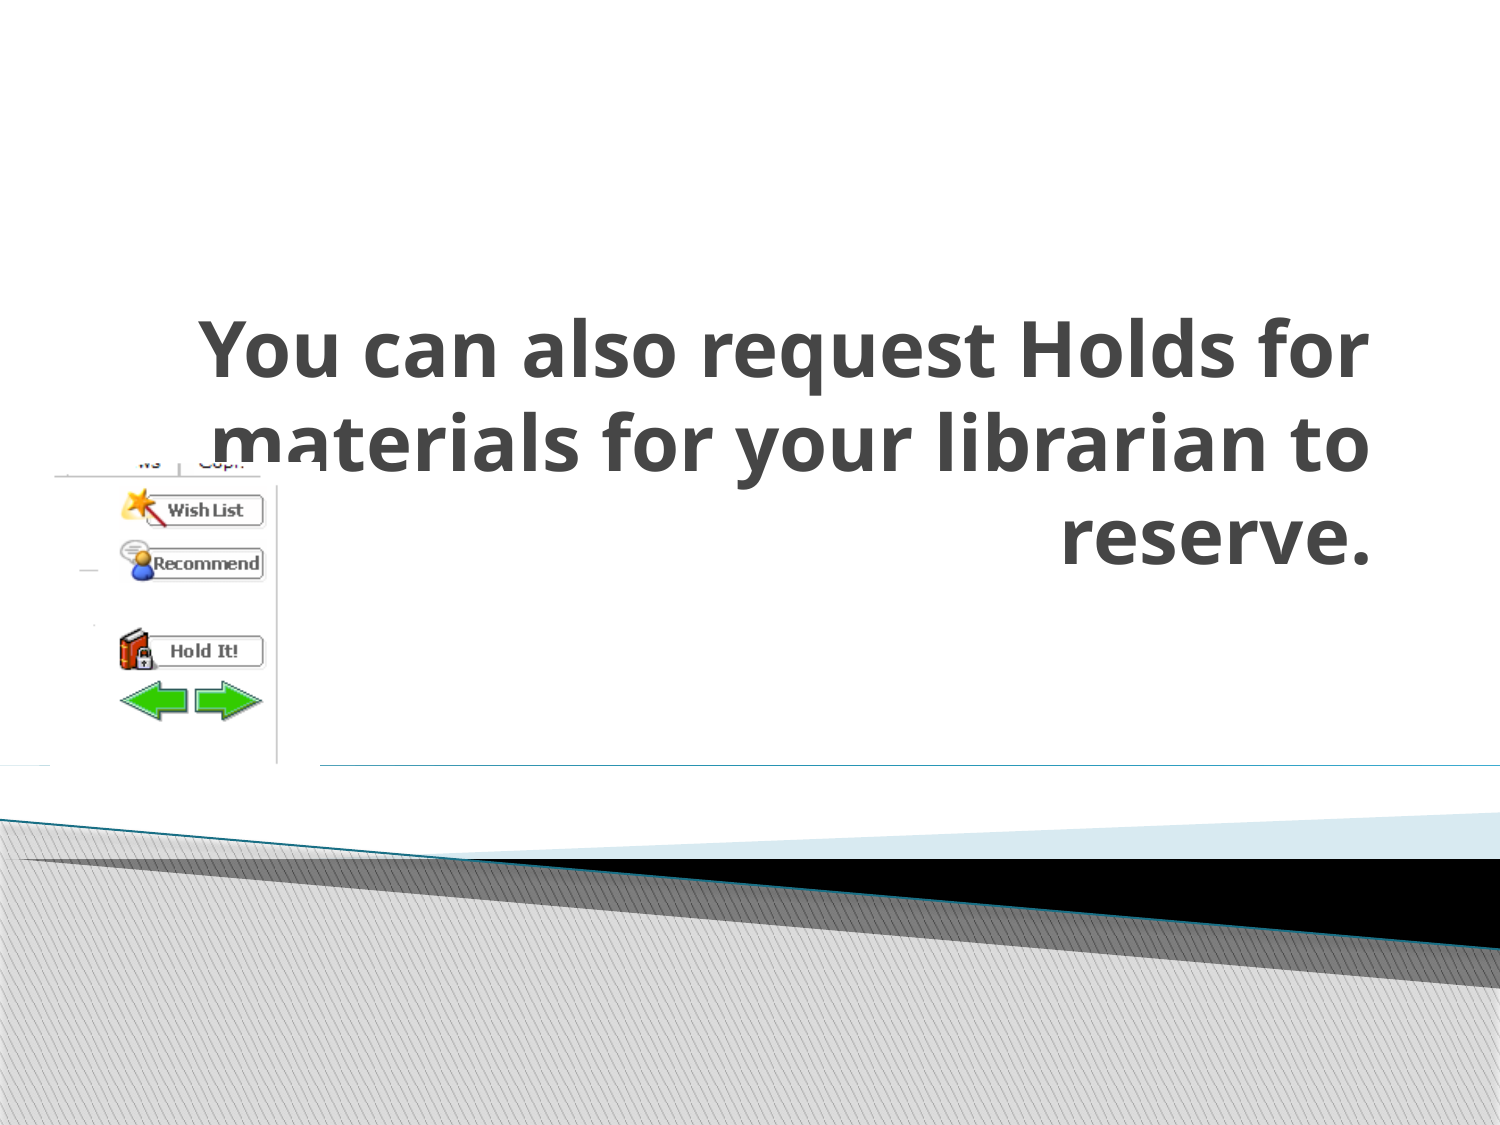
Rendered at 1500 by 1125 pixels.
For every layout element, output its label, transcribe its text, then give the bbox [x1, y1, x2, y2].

picture [0, 462, 320, 797]
picture [5, 859, 1500, 989]
title You can also request Holds for materials for your librarian to reserve. [112, 287, 1388, 588]
